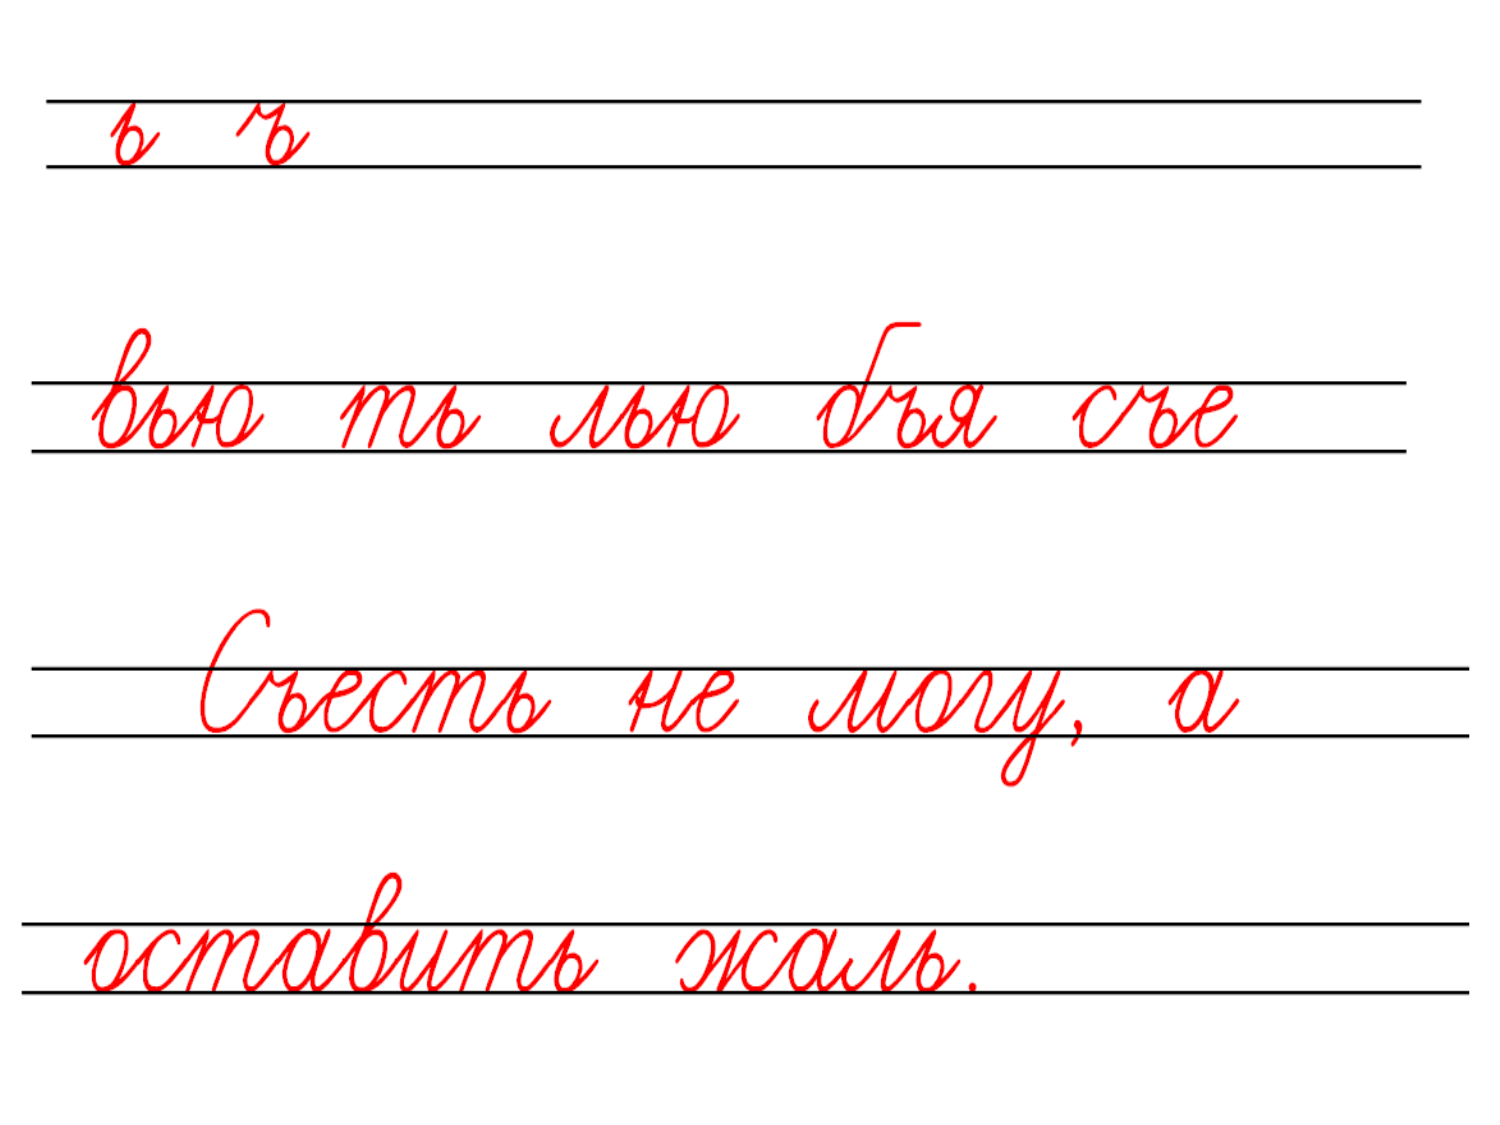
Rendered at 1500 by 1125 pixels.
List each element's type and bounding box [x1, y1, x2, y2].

list [0, 0, 1500, 1125]
